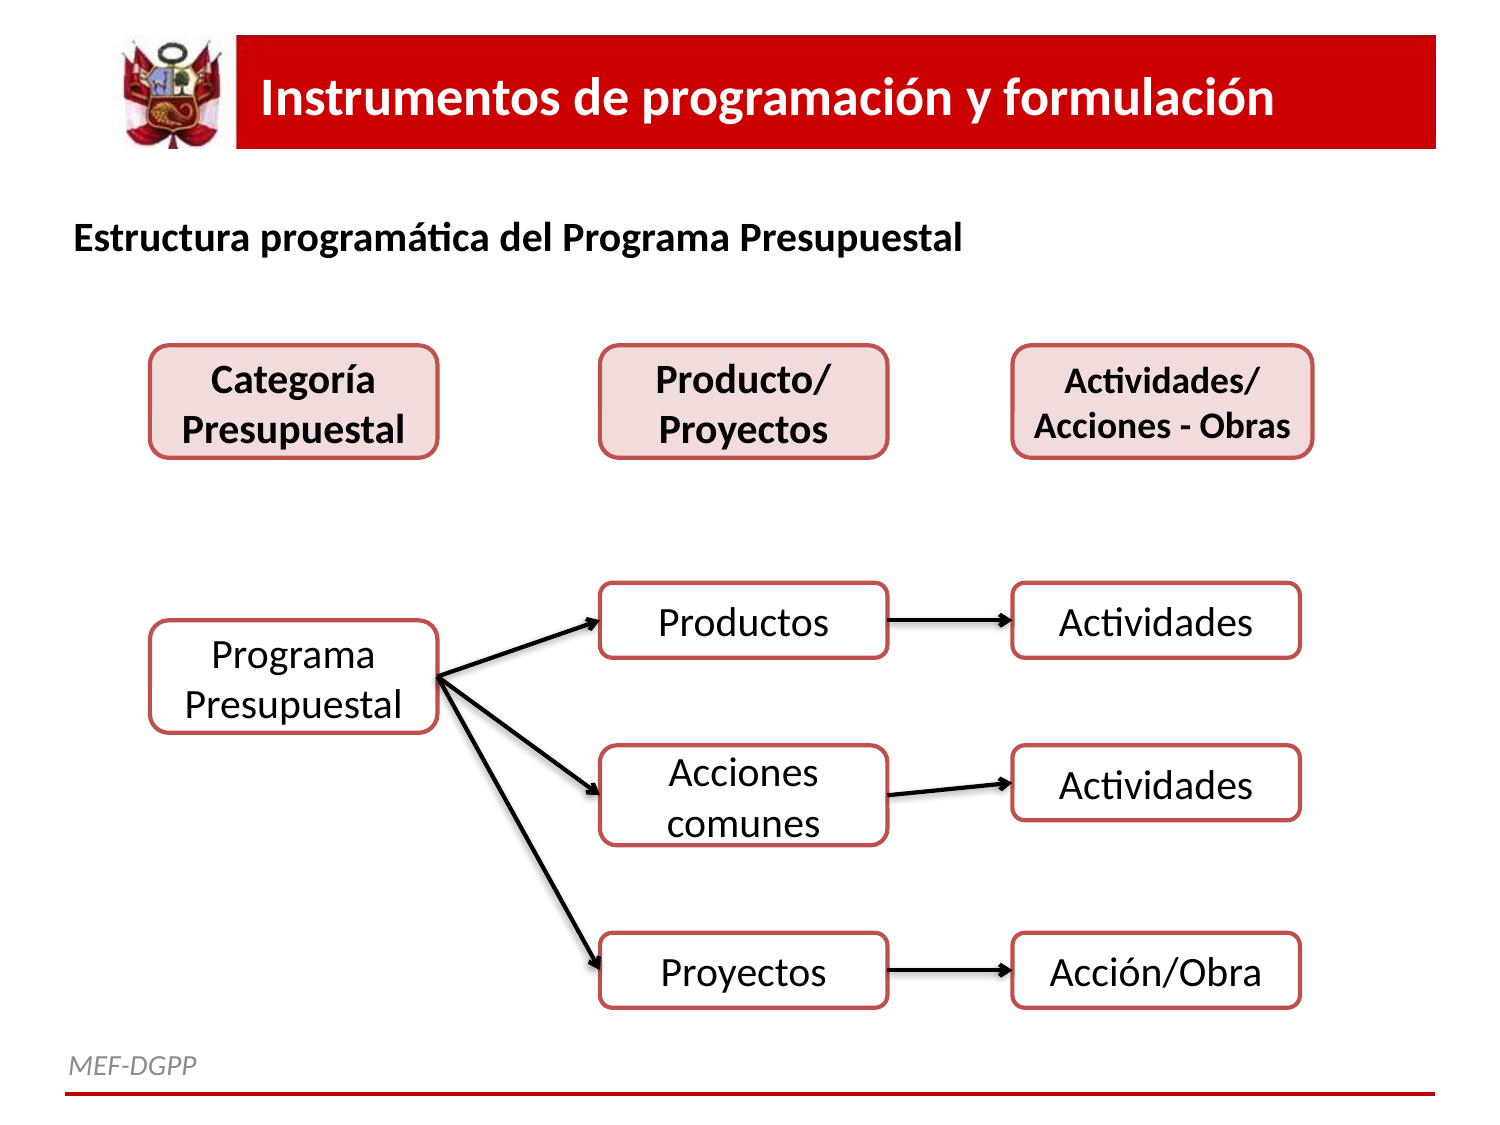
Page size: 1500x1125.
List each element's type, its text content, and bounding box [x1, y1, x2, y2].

text_box Proyectos [597, 930, 890, 1010]
footer MEF-DGPP [53, 1034, 892, 1094]
picture [112, 35, 1436, 149]
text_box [437, 803, 601, 971]
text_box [437, 676, 601, 796]
text_box Categoría Presupuestal [147, 343, 440, 460]
text_box Productos [597, 580, 890, 660]
text_box Programa Presupuestal [147, 618, 433, 735]
text_box Actividades [1010, 743, 1303, 823]
text_box Acción/Obra [1010, 930, 1303, 1010]
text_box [437, 620, 601, 675]
text_box Actividades/ Acciones - Obras [1010, 343, 1315, 460]
text_box Actividades [1010, 580, 1303, 660]
text_box Instrumentos de programación y formulación [246, 46, 1348, 141]
text_box Acciones comunes [604, 743, 890, 848]
text_box Estructura programática del Programa Presupuestal [58, 187, 1231, 282]
text_box Producto/ Proyectos [597, 343, 890, 460]
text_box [887, 782, 1013, 796]
